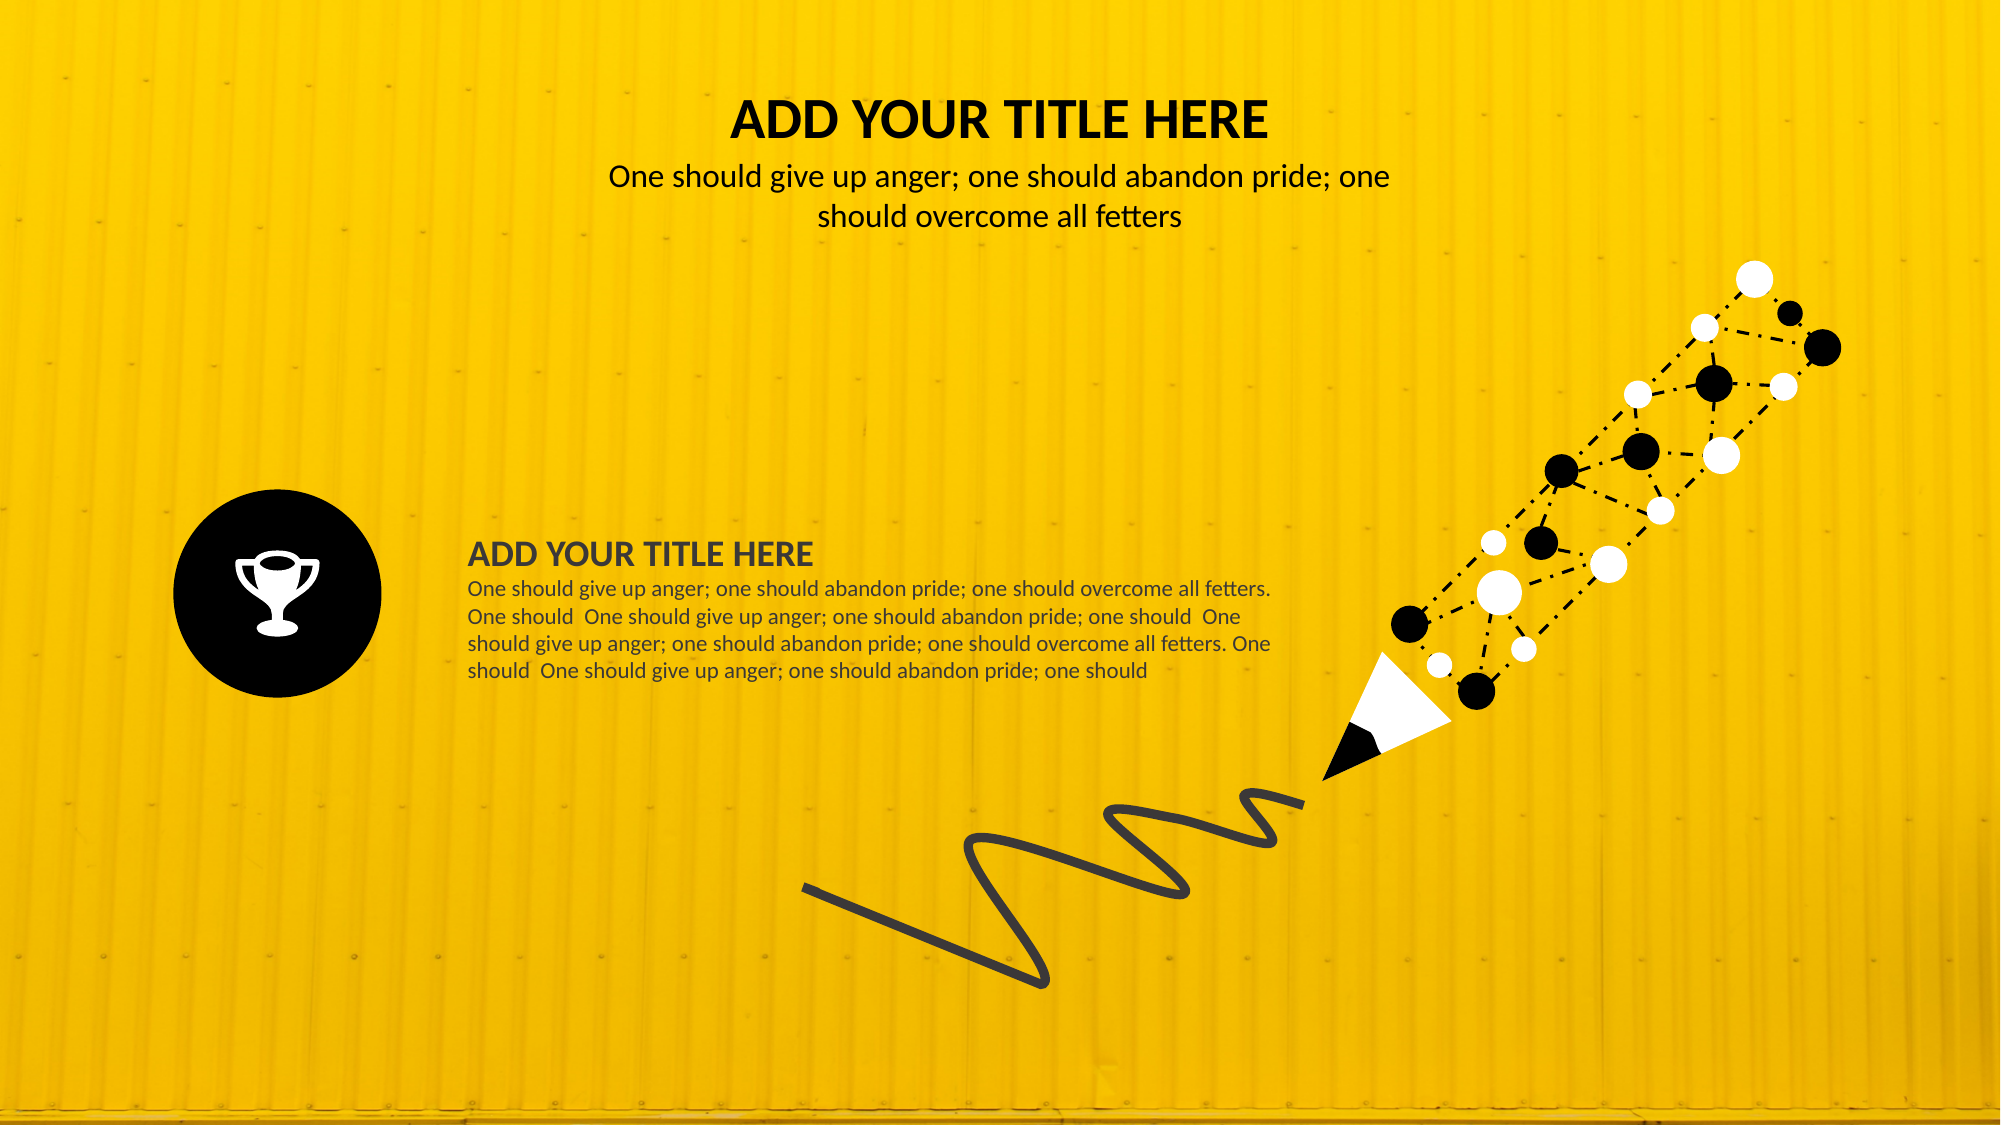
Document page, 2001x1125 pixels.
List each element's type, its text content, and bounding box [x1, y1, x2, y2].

text_box [802, 791, 1301, 986]
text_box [173, 489, 382, 698]
text_box One should give up anger; one should abandon pride; one should overcome all fetters [548, 147, 1452, 242]
text_box ADD YOUR TITLE HERE One should give up anger; one should abandon pride; one should overcome all fetters. One should One should give up anger; one should abandon pride; one should One should give up anger; one should abandon pride; one should overcome all fetters. One should One should give up anger; one should abandon pride; one should [453, 521, 1289, 731]
text_box ADD YOUR TITLE HERE [711, 72, 1289, 147]
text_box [1494, 202, 1633, 882]
picture [0, 0, 2001, 1125]
